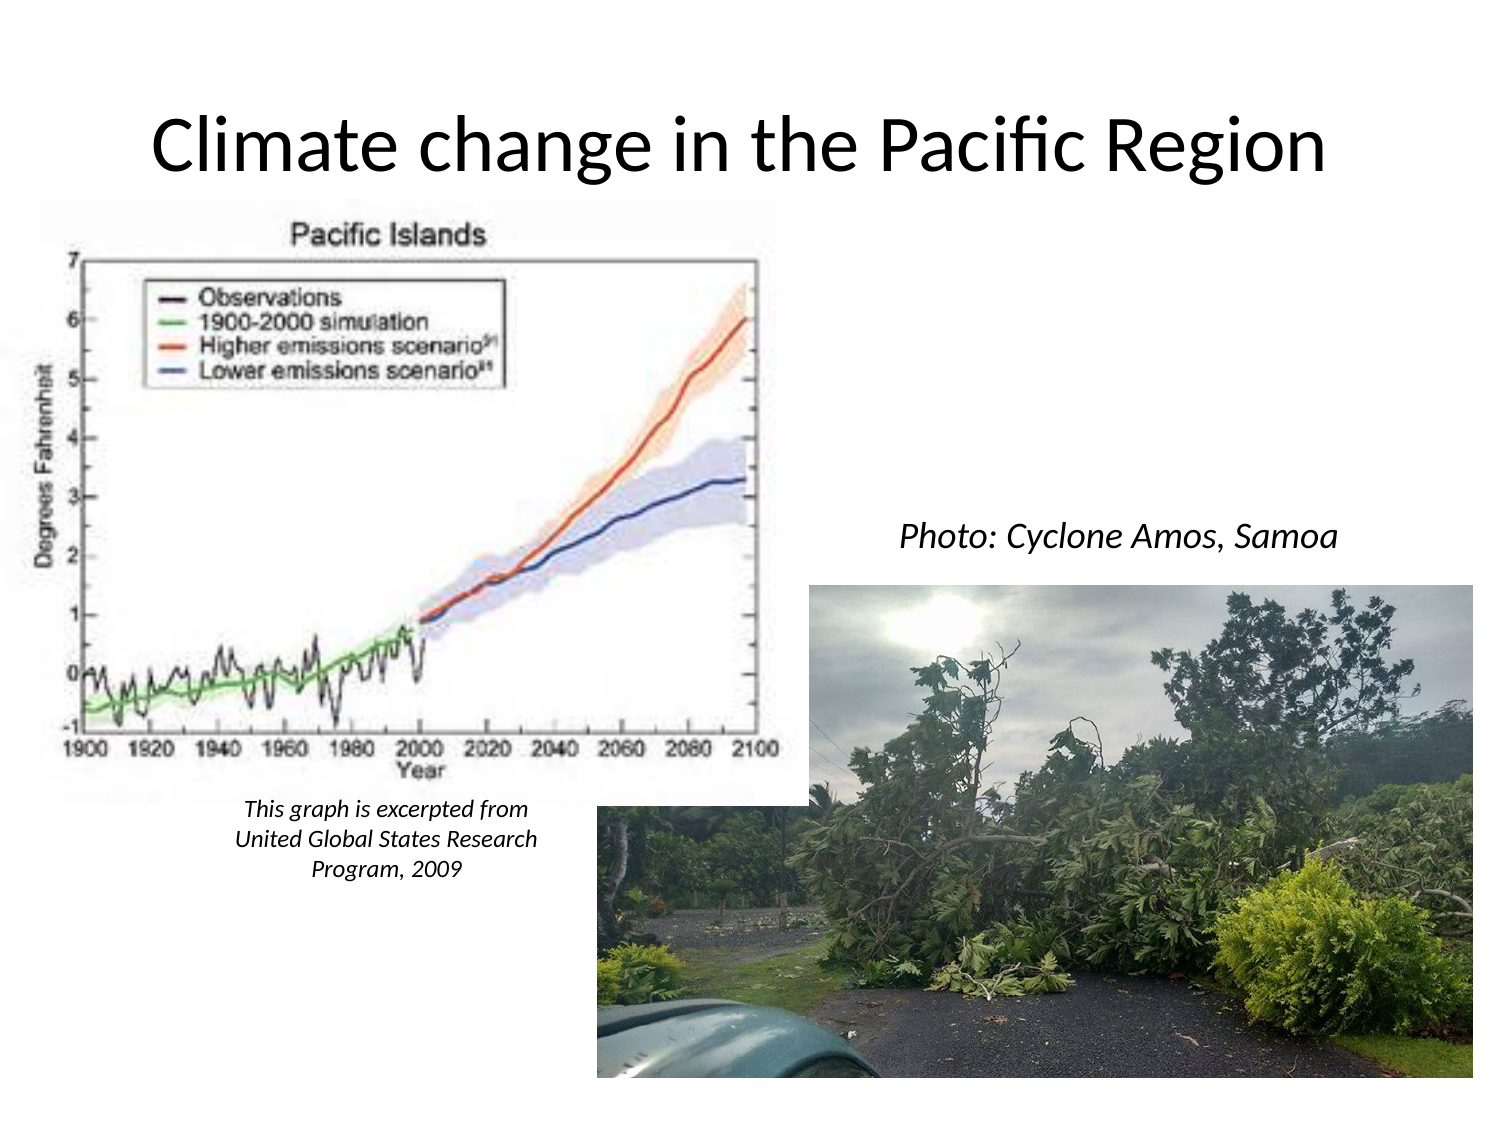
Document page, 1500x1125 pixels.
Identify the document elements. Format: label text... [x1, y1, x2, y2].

title Climate change in the Pacific Region [75, 45, 1425, 233]
picture [0, 198, 1473, 1079]
text_box This graph is excerpted from United Global States Research Program, 2009 [199, 813, 575, 890]
text_box Photo: Cyclone Amos, Samoa [867, 503, 1372, 564]
